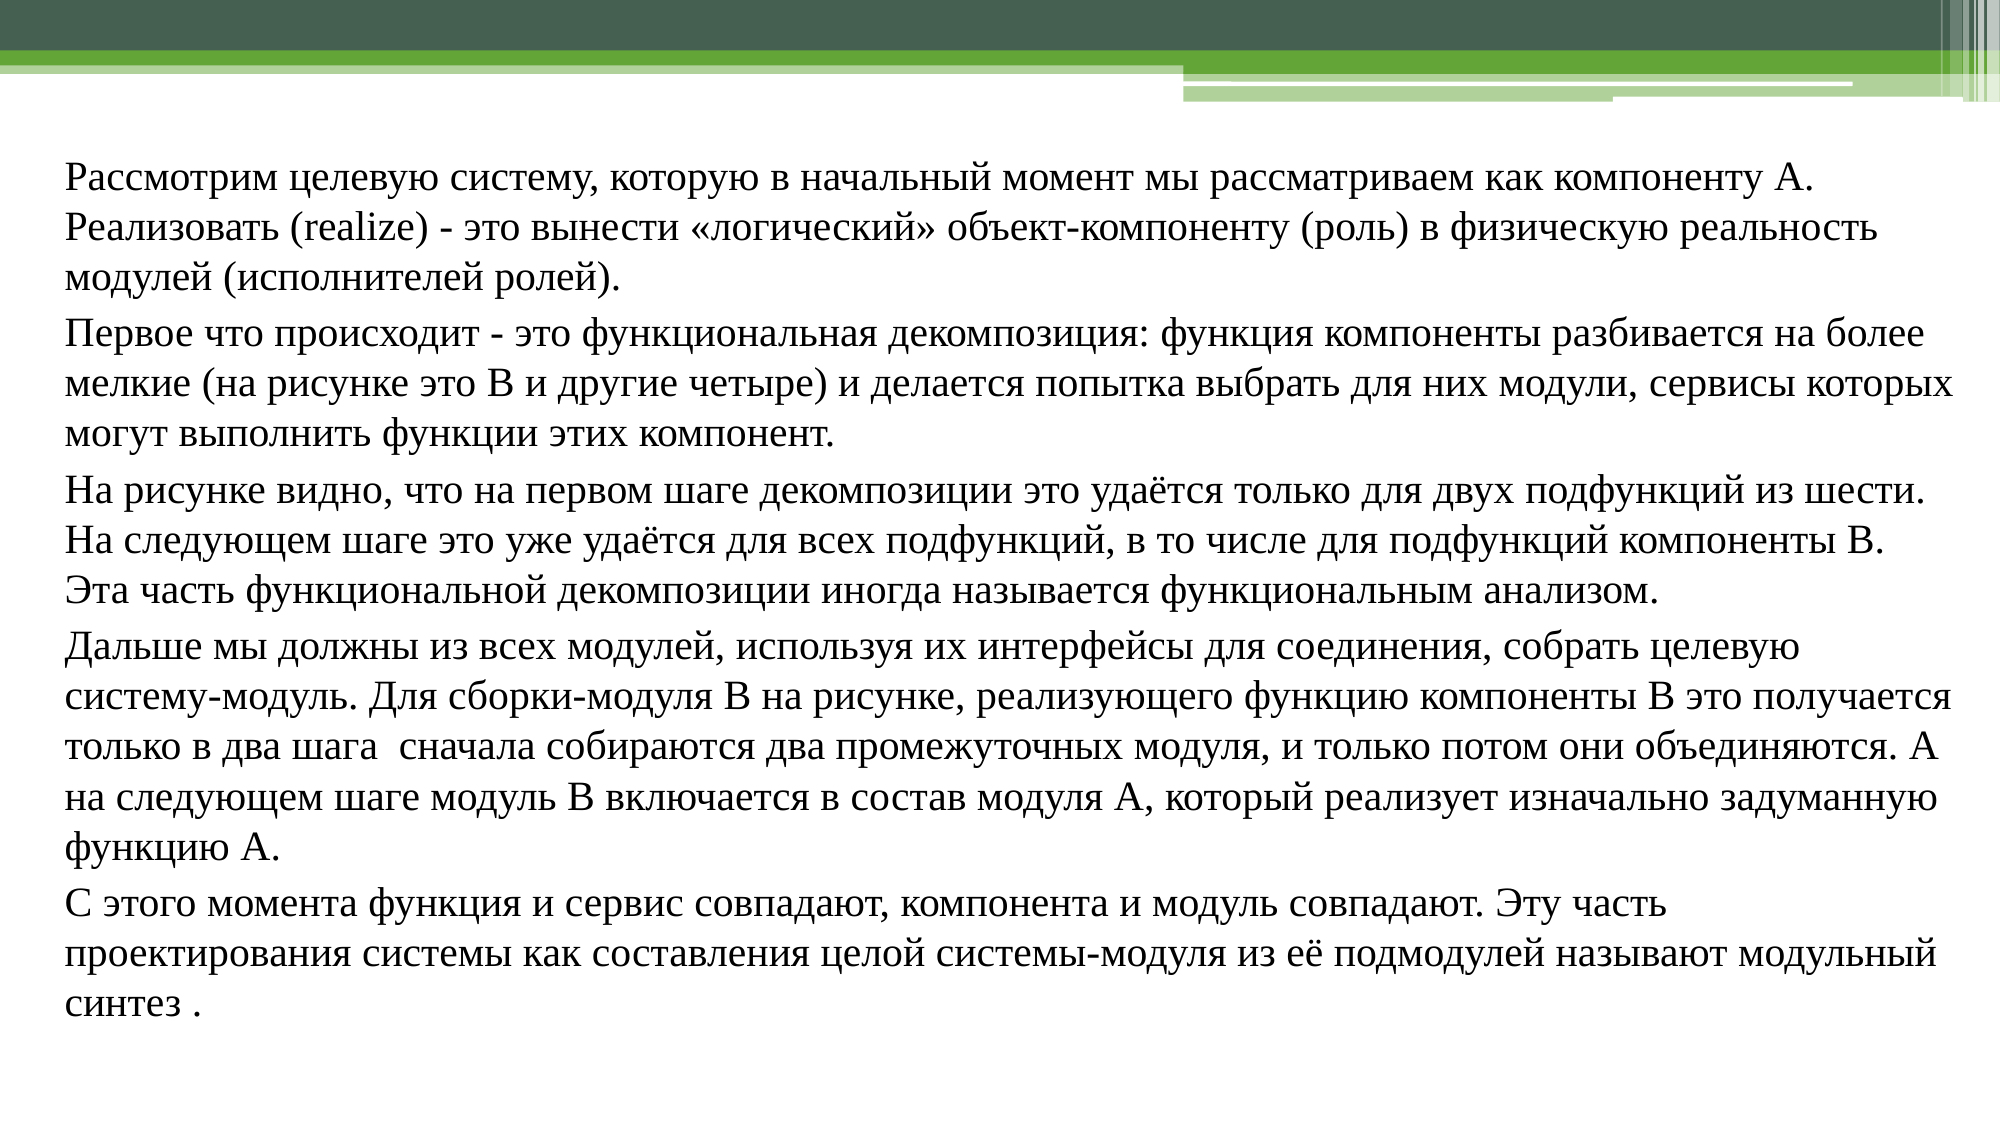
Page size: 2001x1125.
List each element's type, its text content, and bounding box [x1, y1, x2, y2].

list Рассмотрим целевую систему, которую в начальный момент мы рассматриваем как компоненту А. Реализовать (realize) - это вынести «логический» объект-компоненту (роль) в физическую реальность модулей (исполнителей ролей). Первое что происходит - это функциональная декомпозиция: функция компоненты разбивается на более мелкие (на рисунке это B и другие четыре) и делается попытка выбрать для них модули, сервисы которых могут выполнить функции этих компонент. На рисунке видно, что на первом шаге декомпозиции это удаётся только для двух подфункций из шести. На следующем шаге это уже удаётся для всех подфункций, в то числе для подфункций компоненты B. Эта часть функциональной декомпозиции иногда называется функциональным анализом. Дальше мы должны из всех модулей, используя их интерфейсы для соединения, собрать целевую систему-модуль. Для сборки-модуля B на рисунке, реализующего функцию компоненты B это получается только в два шага сначала собираются два промежуточных модуля, и только потом они объединяются. А на следующем шаге модуль B включается в состав модуля А, который реализует изначально задуманную функцию А. С этого момента функция и сервис совпадают, компонента и модуль совпадают. Эту часть проектирования системы как составления целой системы-модуля из её подмодулей называют модульный синтез . [31, 141, 1971, 1105]
